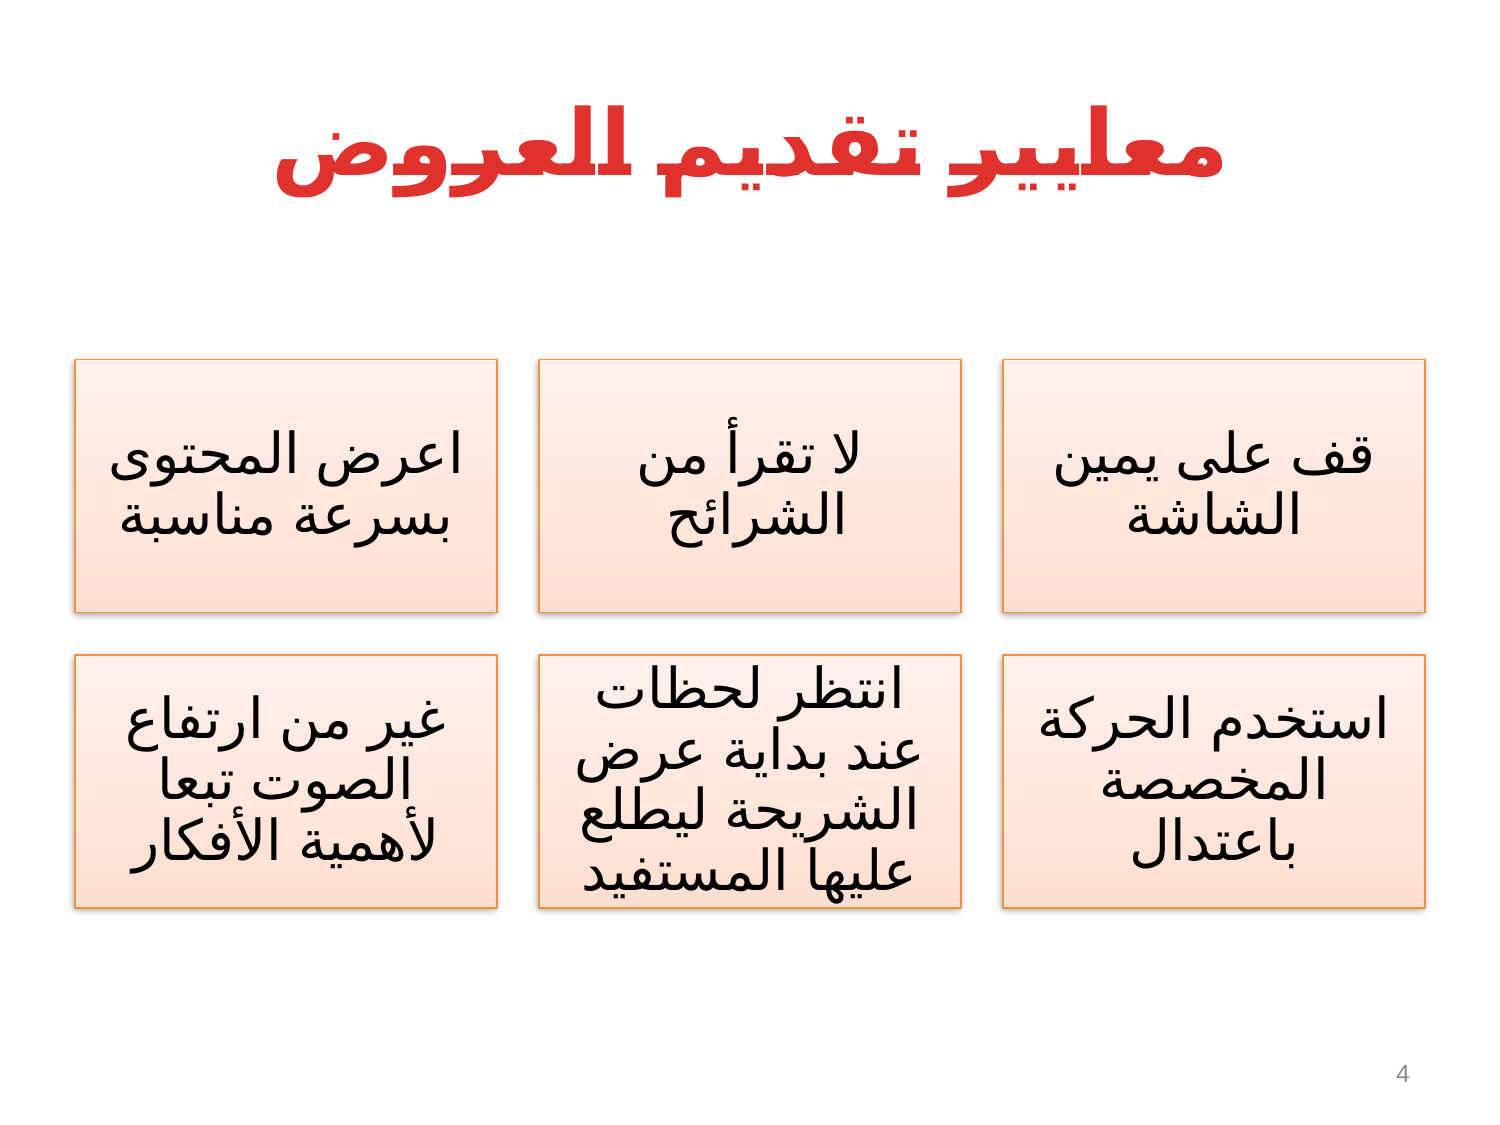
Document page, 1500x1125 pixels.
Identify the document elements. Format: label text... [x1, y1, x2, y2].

title معايير تقديم العروض [75, 45, 1425, 233]
slide_number 4 [1074, 1042, 1425, 1103]
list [74, 262, 1426, 1006]
